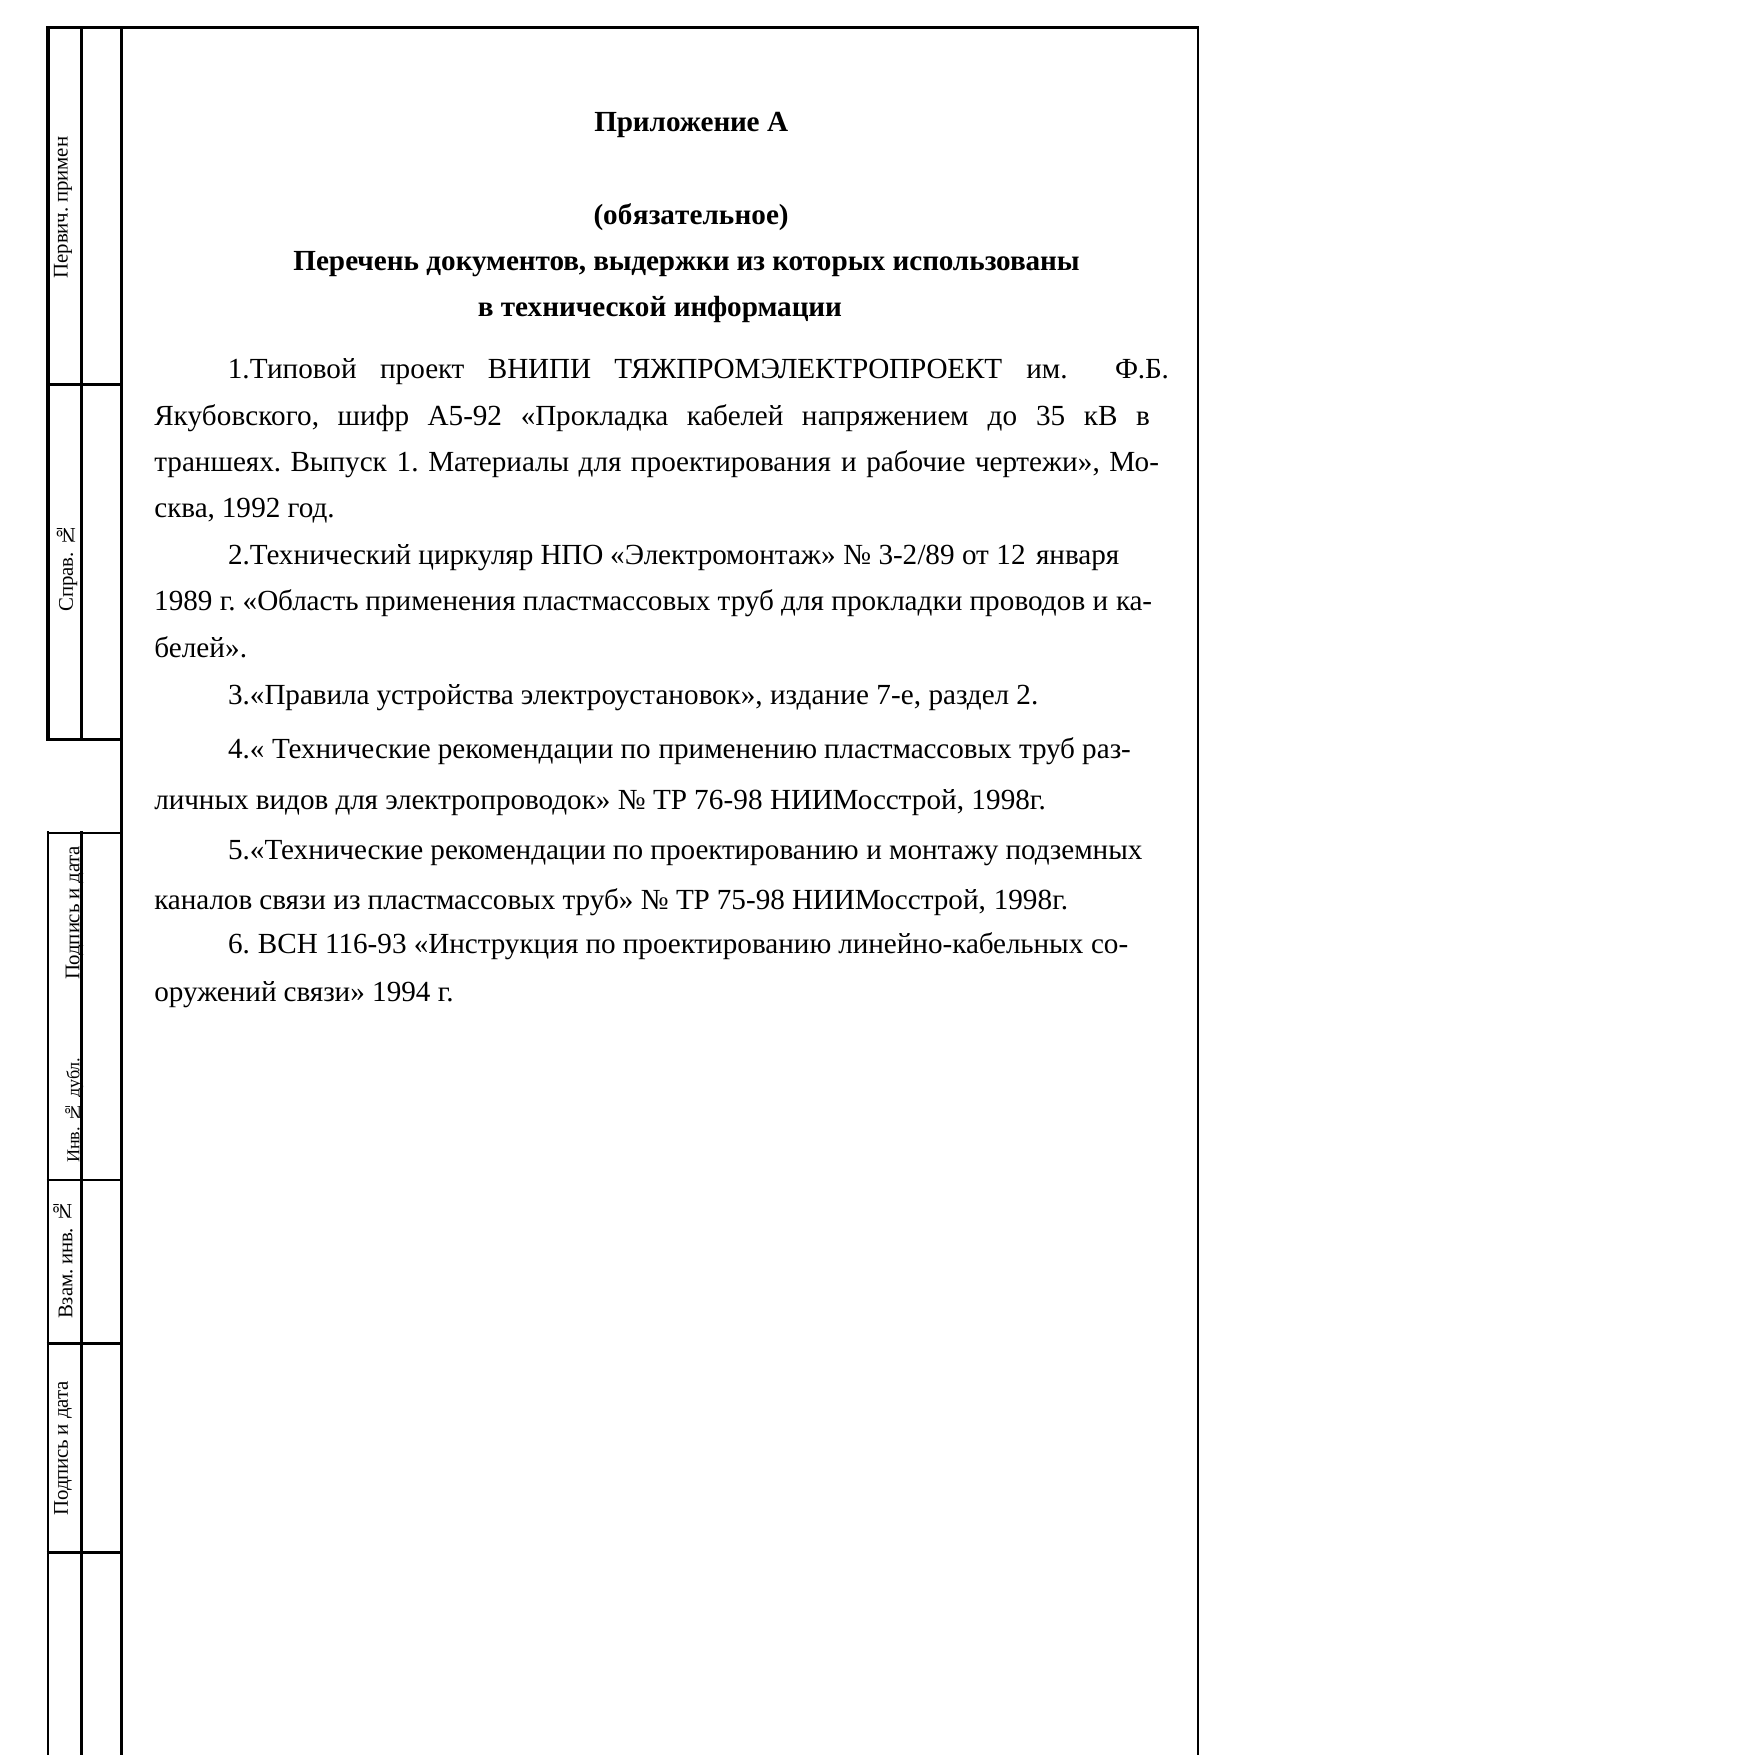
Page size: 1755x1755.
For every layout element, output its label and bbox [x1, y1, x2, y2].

table_cell [50, 386, 80, 738]
table_cell [49, 1345, 80, 1551]
table_header [83, 29, 120, 383]
table_cell [49, 1554, 80, 1755]
table_cell [83, 834, 120, 1179]
table_cell [83, 1345, 120, 1551]
table_header [50, 29, 80, 383]
table_cell [83, 1181, 120, 1342]
table_cell [83, 386, 120, 738]
table_cell [49, 1181, 80, 1342]
table_cell [49, 834, 80, 1179]
table_cell [48, 741, 120, 832]
table_cell [83, 1554, 120, 1755]
table_header [123, 29, 1197, 1755]
